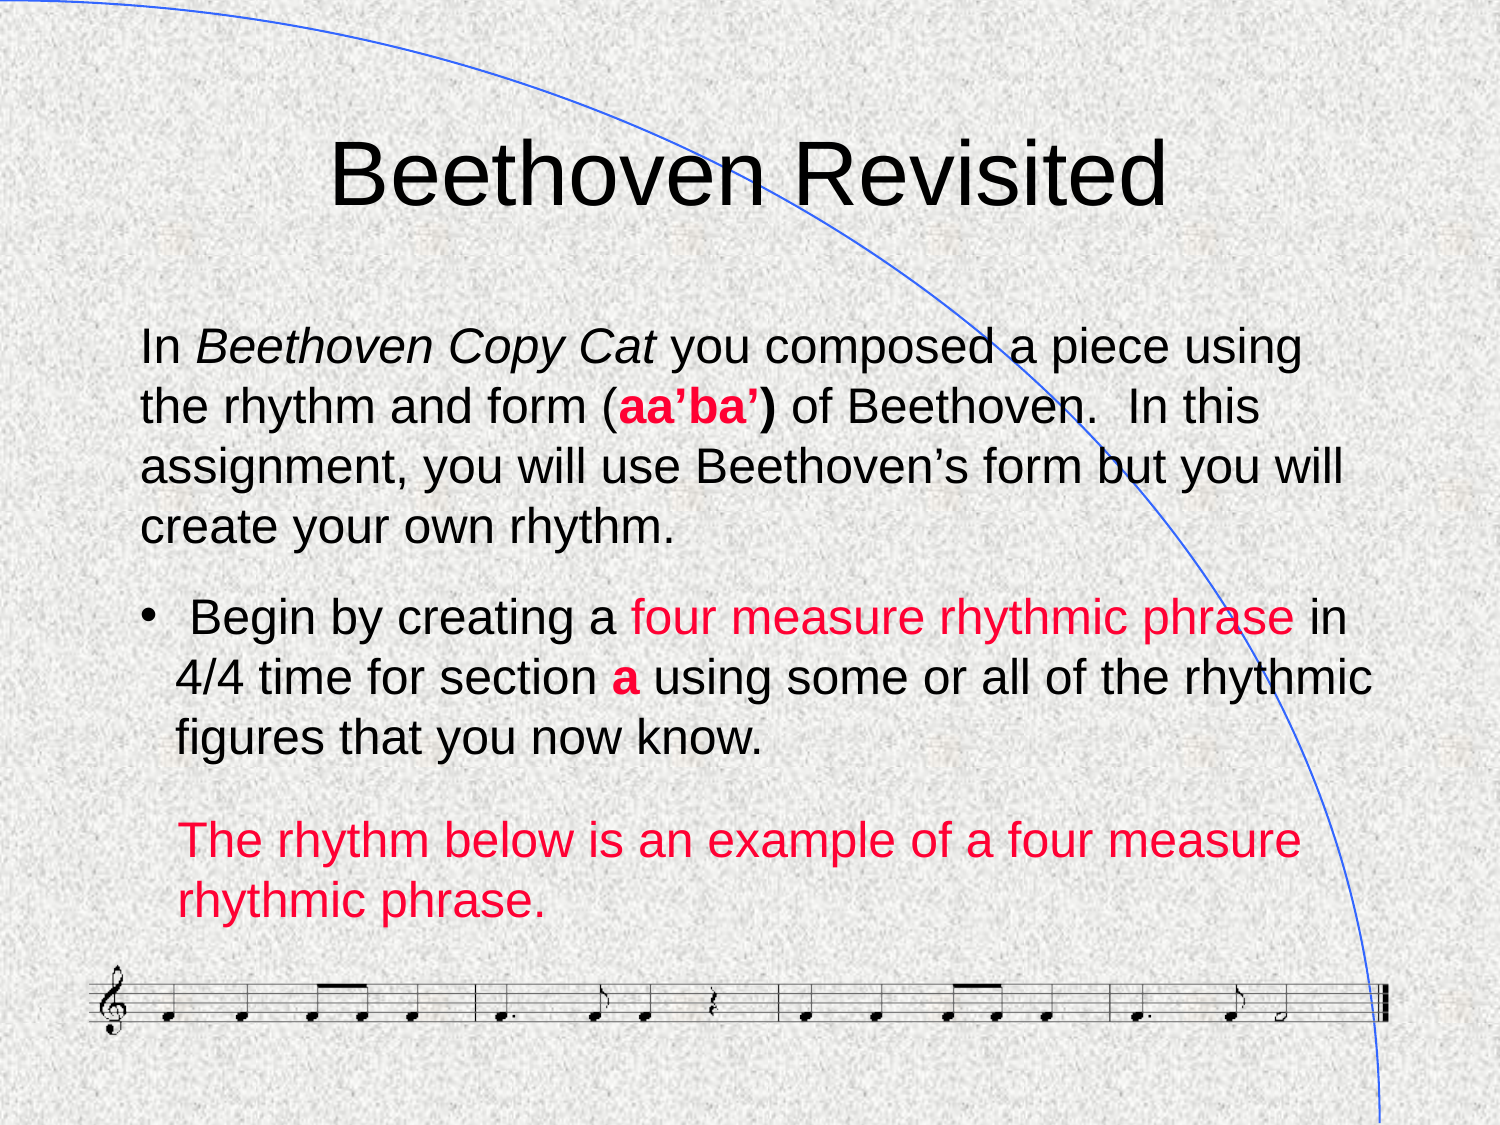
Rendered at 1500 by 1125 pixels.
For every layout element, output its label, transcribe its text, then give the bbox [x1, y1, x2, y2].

text_box In Beethoven Copy Cat you composed a piece using the rhythm and form (aa’ba’) of Beethoven. In this assignment, you will use Beethoven’s form but you will create your own rhythm. Begin by creating a four measure rhythmic phrase in 4/4 time for section a using some or all of the rhythmic figures that you now know. [124, 305, 1400, 864]
picture [0, 0, 1500, 1125]
text_box The rhythm below is an example of a four measure rhythmic phrase. [162, 799, 1388, 936]
title Beethoven Revisited [112, 74, 1388, 263]
